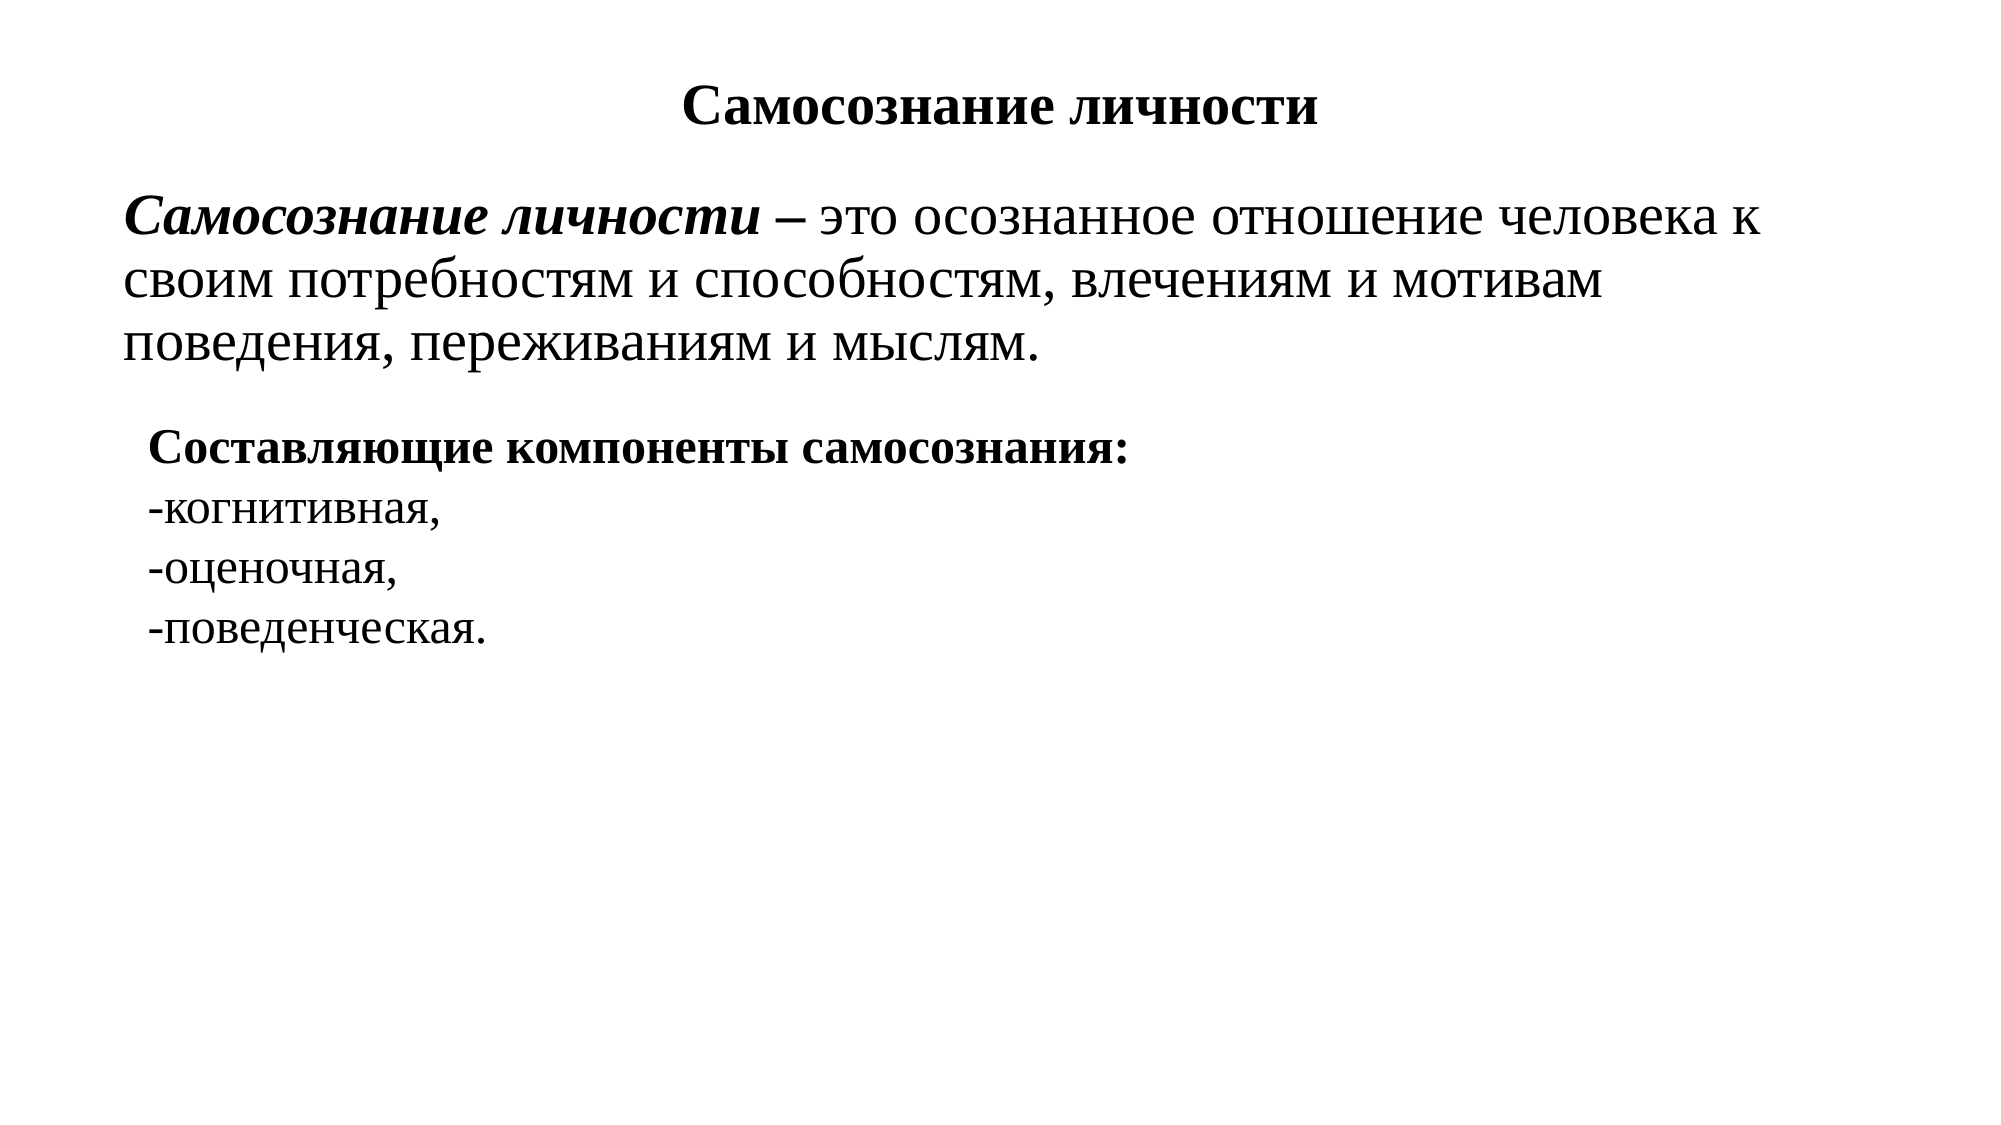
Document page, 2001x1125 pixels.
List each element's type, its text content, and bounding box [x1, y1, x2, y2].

list Самосознание личности – это осознанное отношение человека к своим потребностям и способностям, влечениям и мотивам поведения, переживаниям и мыслям. [108, 176, 1834, 1039]
text_box Составляющие компоненты самосознания: -когнитивная, -оценочная, -поведенческая. [58, 405, 1808, 661]
title Самосознание личности [137, 59, 1863, 152]
